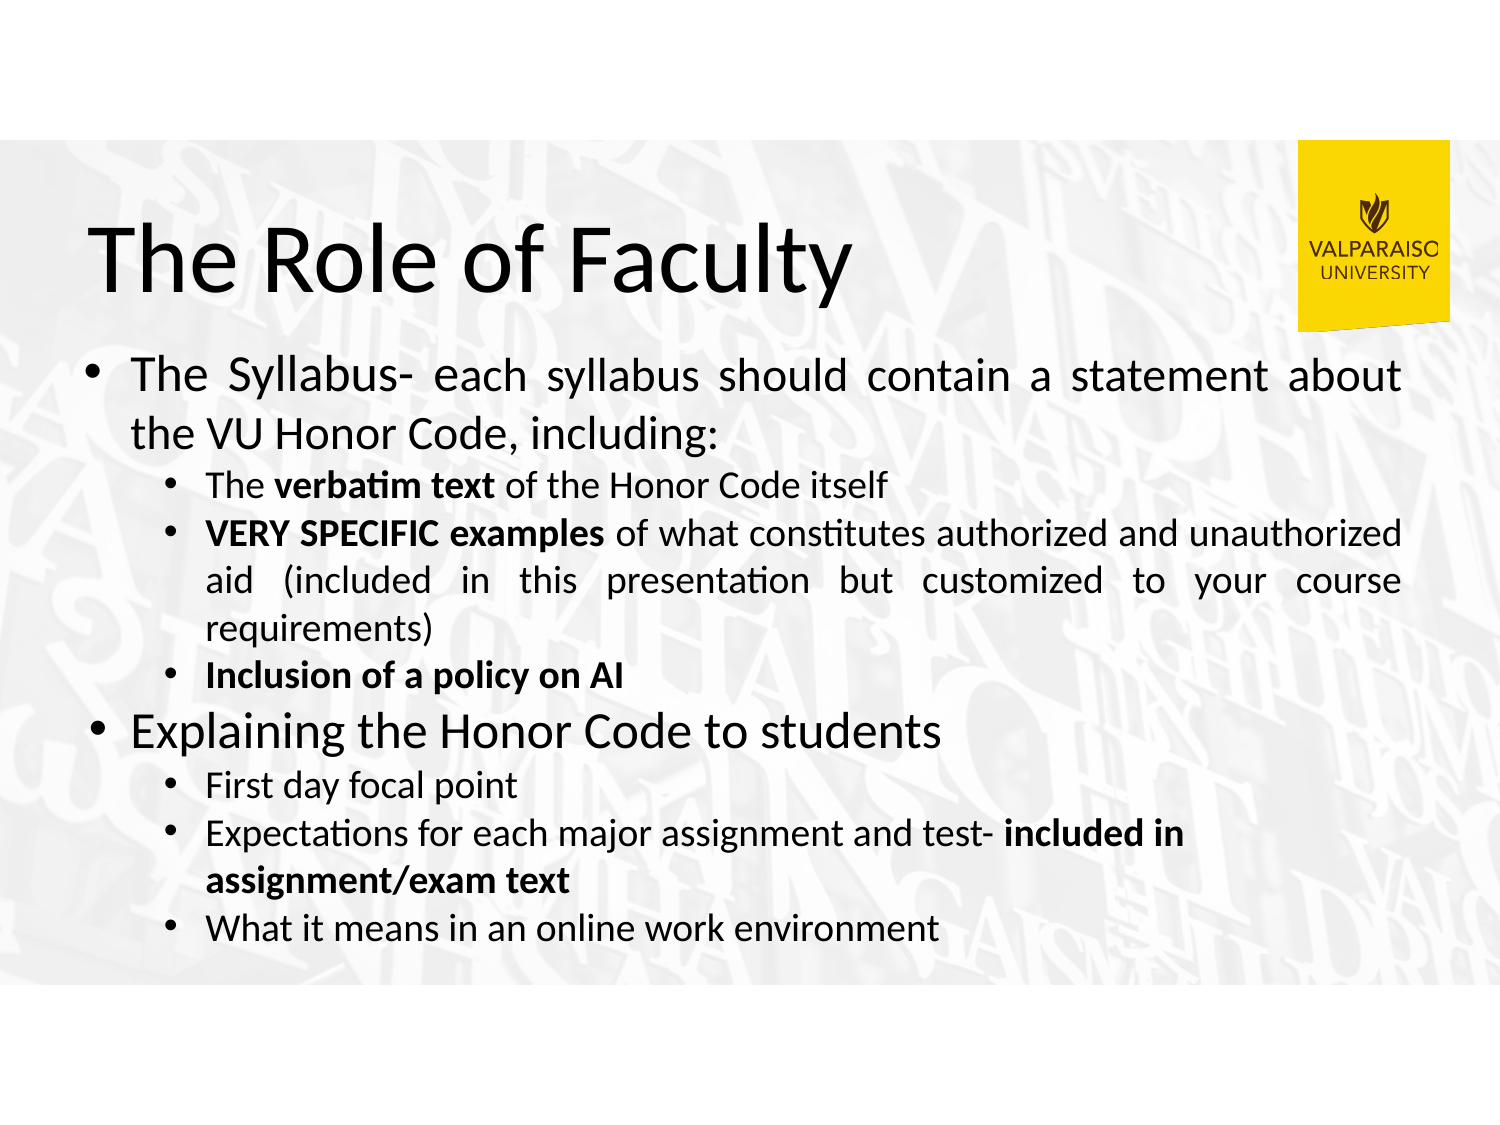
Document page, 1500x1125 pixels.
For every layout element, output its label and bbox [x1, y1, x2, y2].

text_box [1298, 140, 1450, 333]
picture [0, 140, 1500, 985]
